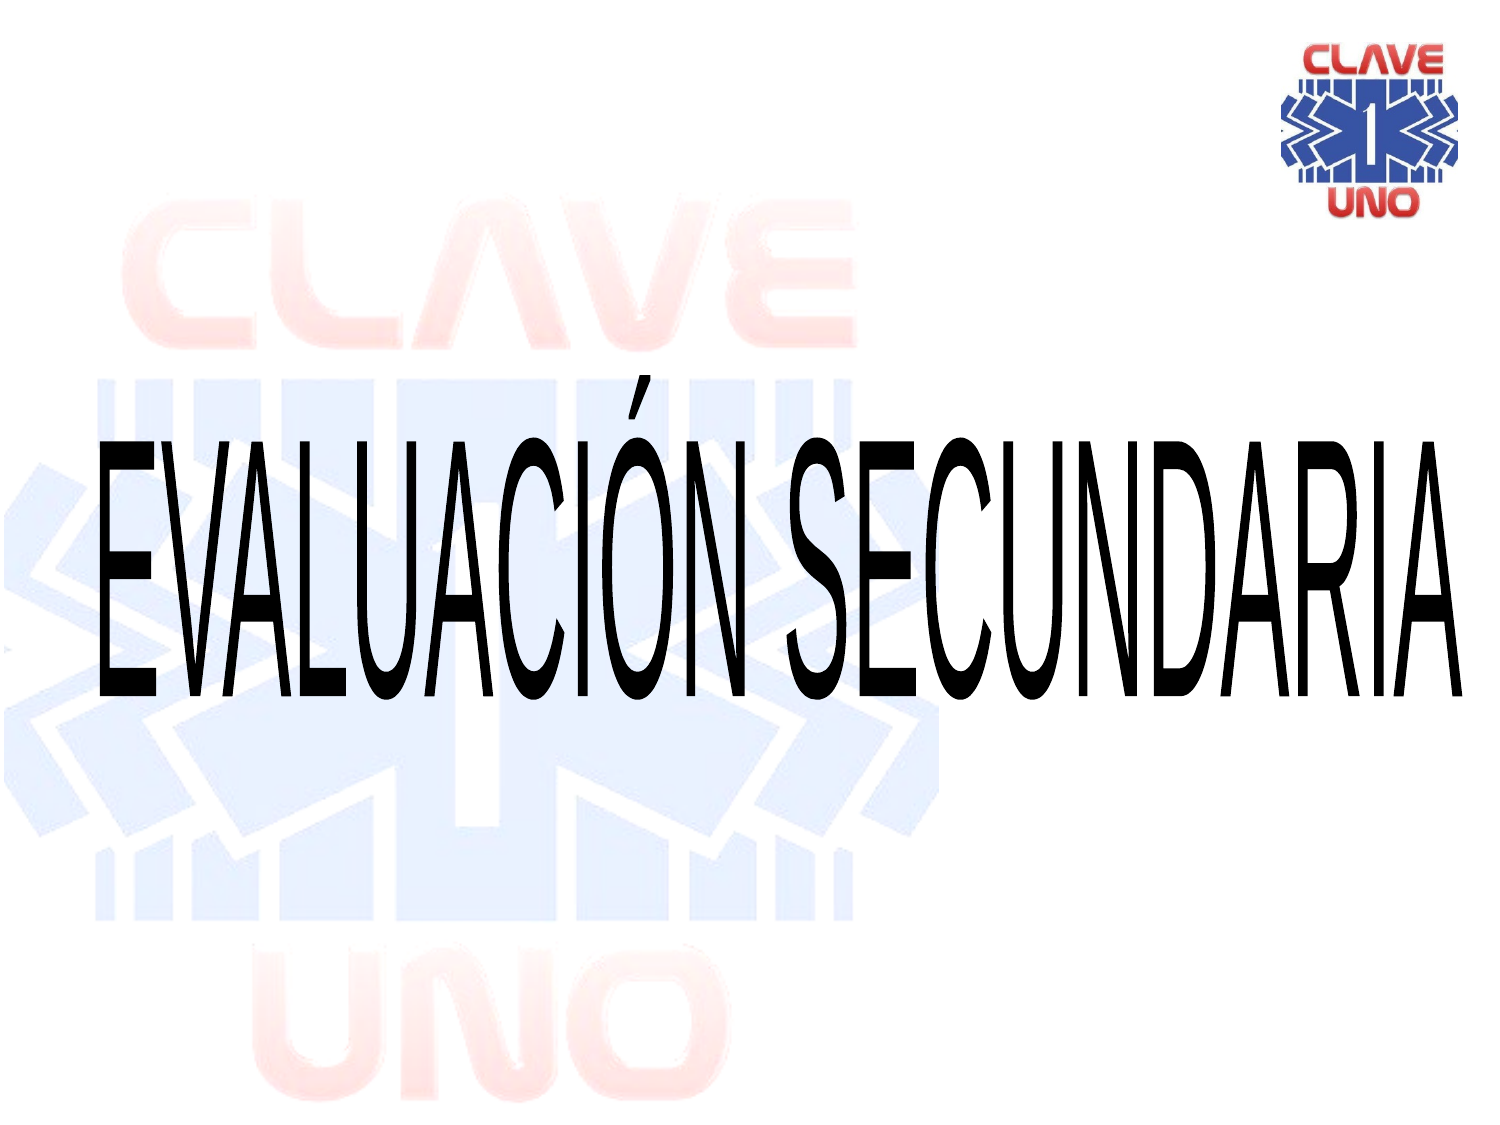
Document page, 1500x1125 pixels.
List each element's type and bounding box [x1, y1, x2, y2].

picture [3, 184, 940, 1121]
picture [1281, 42, 1459, 220]
